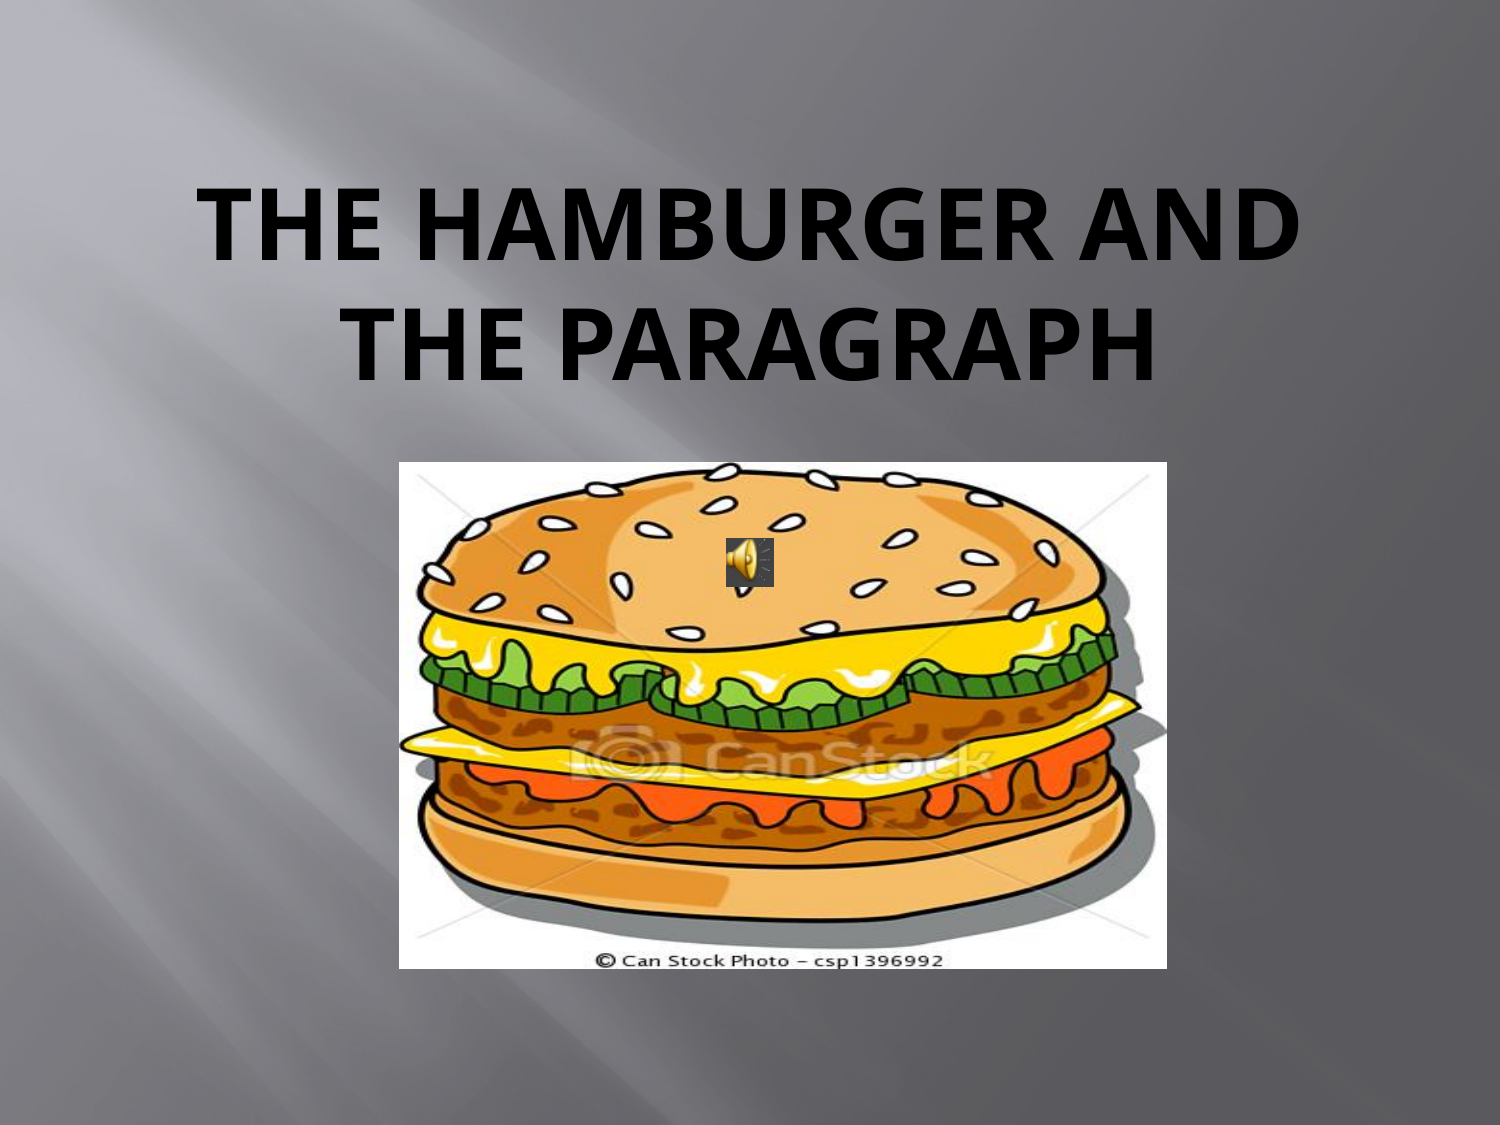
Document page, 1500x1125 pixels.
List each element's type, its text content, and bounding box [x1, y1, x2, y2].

picture [399, 462, 1167, 970]
title The Hamburger and the Paragraph [112, 99, 1388, 400]
